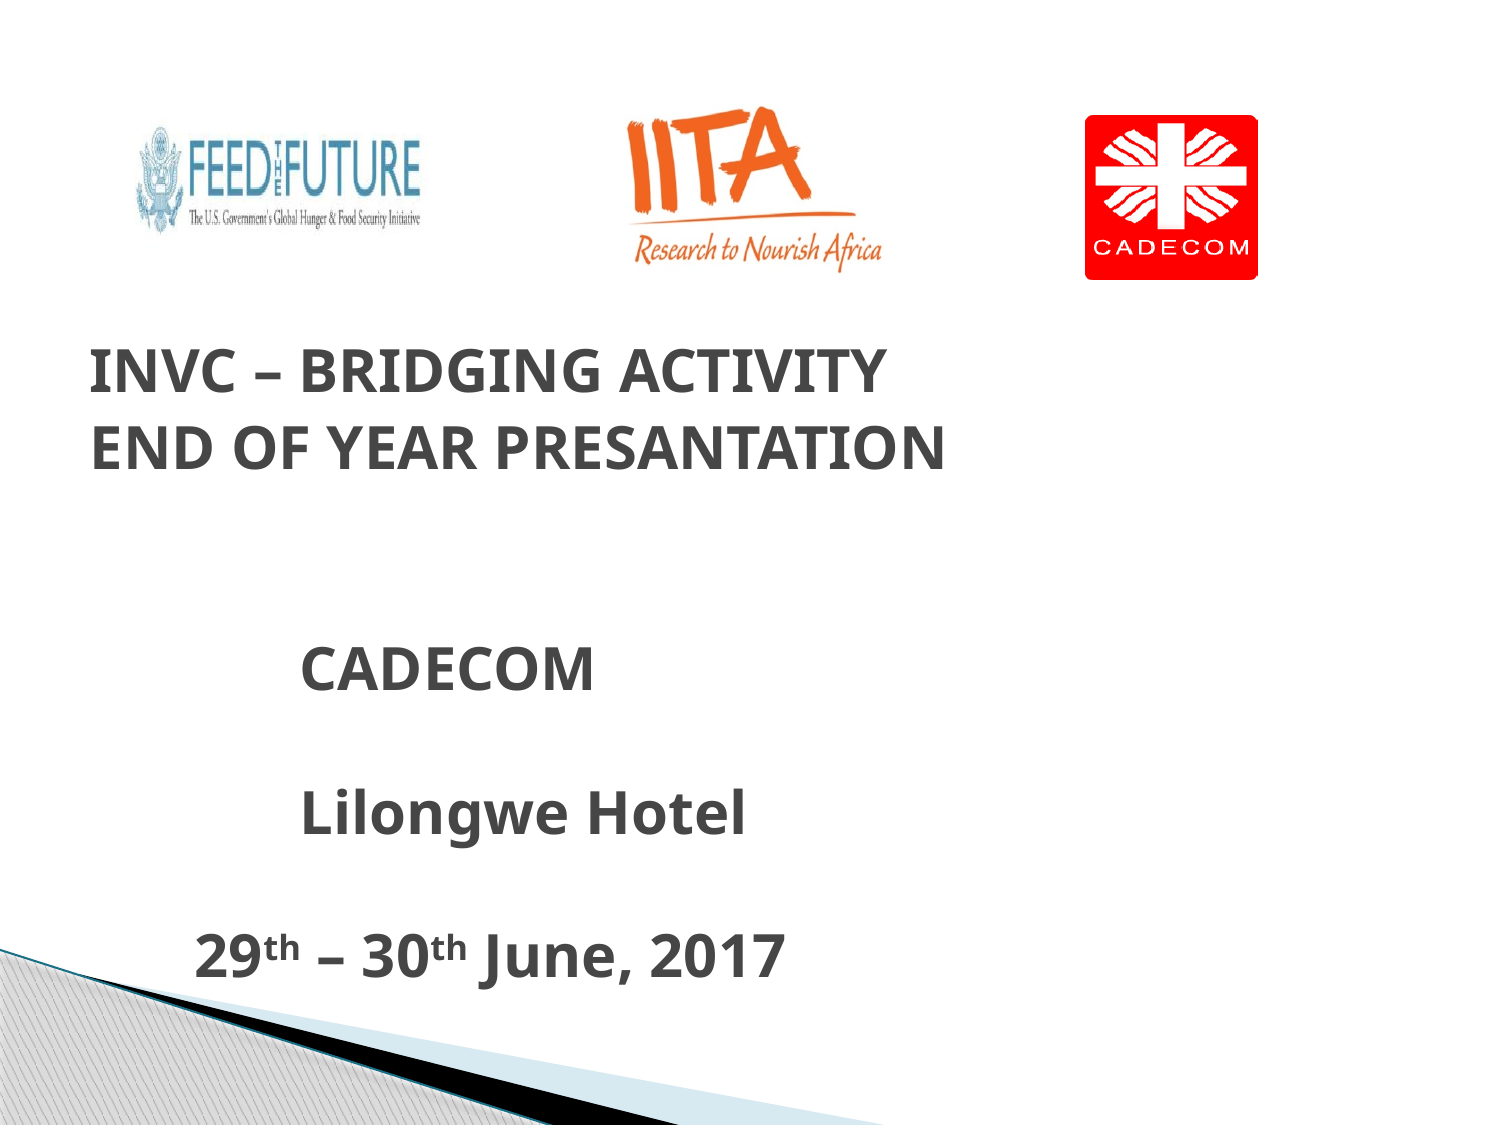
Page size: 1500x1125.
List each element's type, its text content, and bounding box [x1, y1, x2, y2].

picture [1085, 114, 1258, 280]
picture [624, 104, 885, 275]
list INVC – BRIDGING ACTIVITY END OF YEAR PRESANTATION CADECOM Lilongwe Hotel 29th – 30th June, 2017 [75, 324, 1425, 1005]
picture [112, 87, 446, 280]
